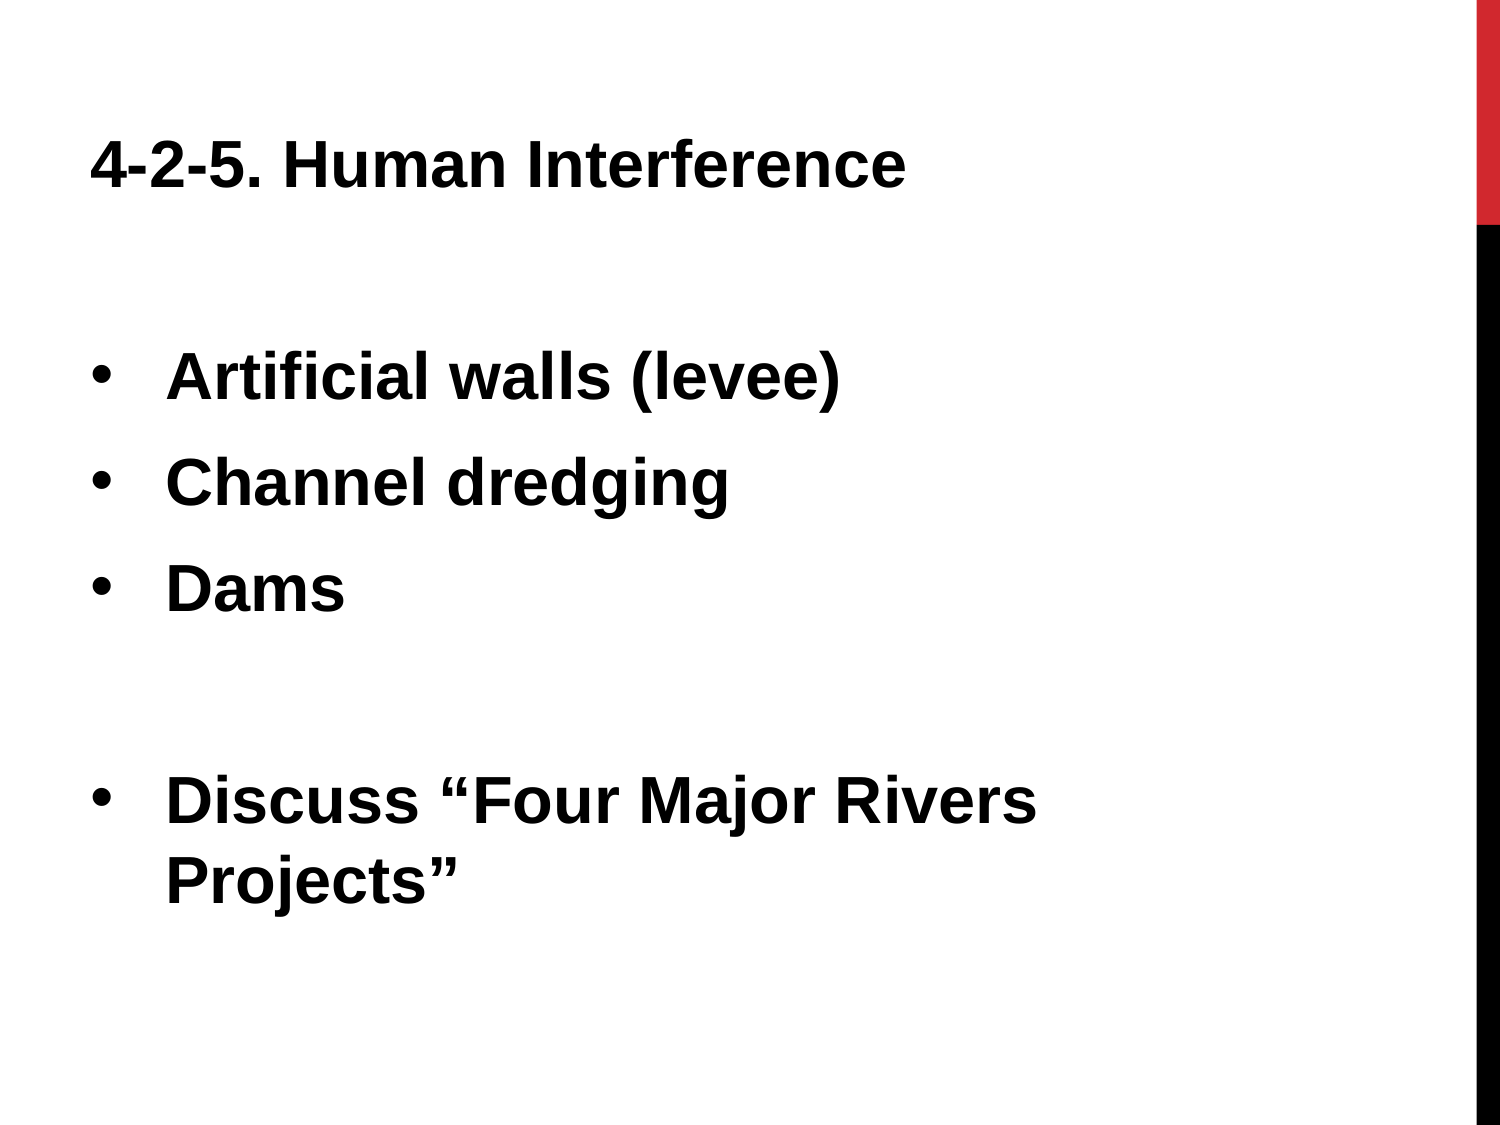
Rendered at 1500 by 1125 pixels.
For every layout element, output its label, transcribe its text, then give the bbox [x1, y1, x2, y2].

list 4-2-5. Human Interference Artificial walls (levee) Channel dredging Dams Discuss “Four Major Rivers Projects” [75, 113, 1325, 1005]
